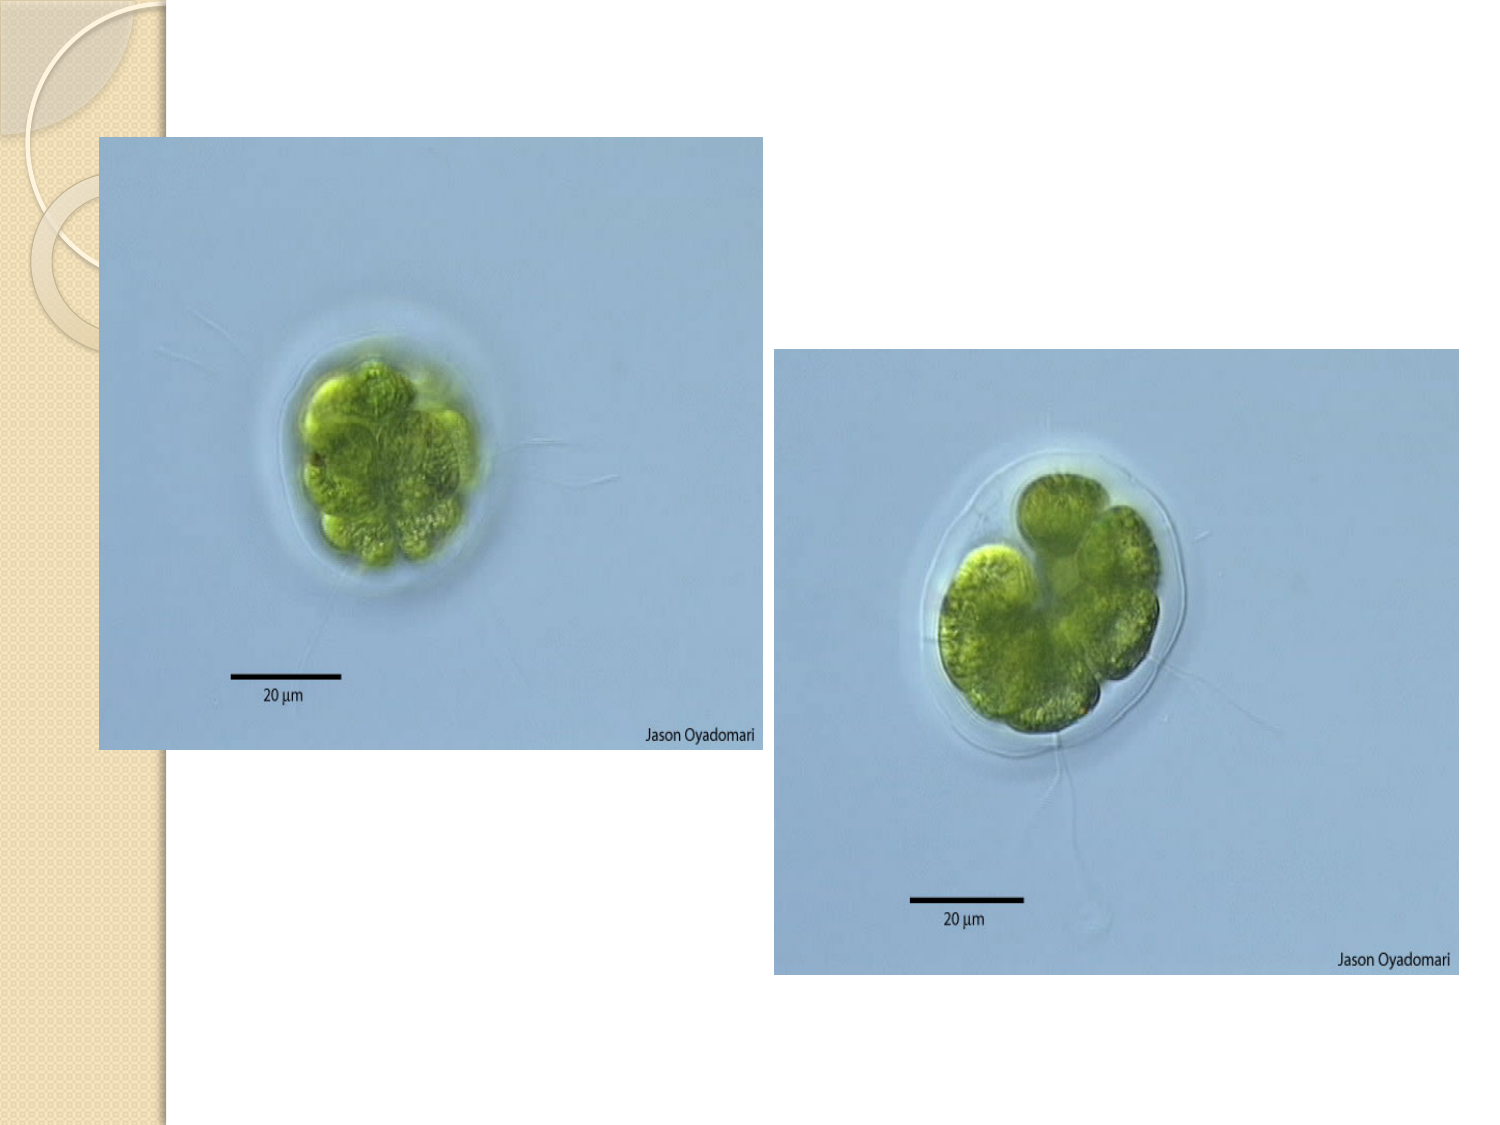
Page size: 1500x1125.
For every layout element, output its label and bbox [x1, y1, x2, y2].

list [99, 137, 763, 751]
picture [774, 349, 1459, 976]
